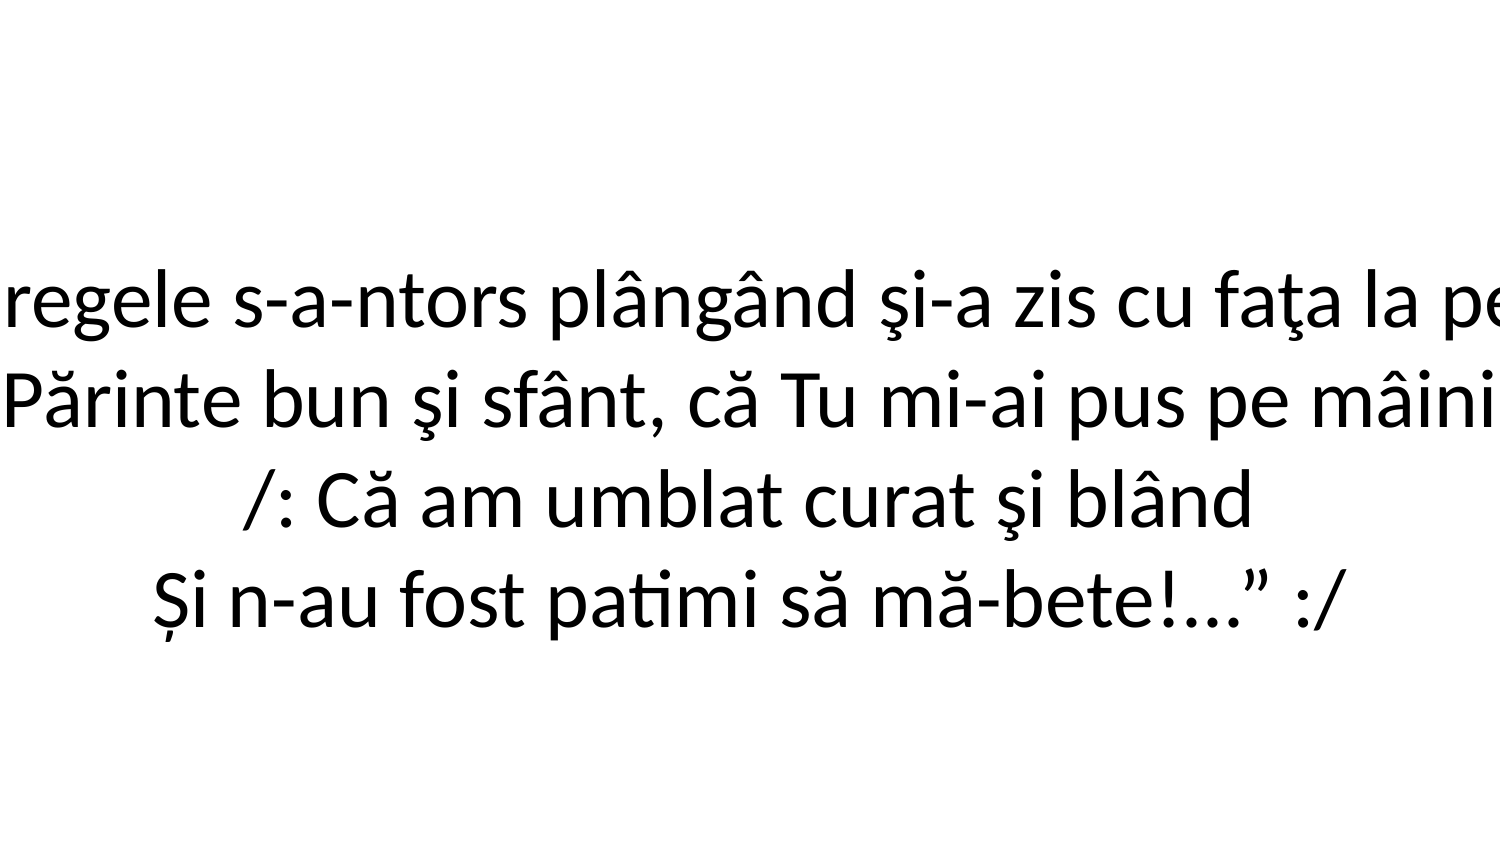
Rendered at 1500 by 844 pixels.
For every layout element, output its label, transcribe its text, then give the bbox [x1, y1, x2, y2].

text_box 2. Iar regele s-a-ntors plângând şi-a zis cu faţa la perete: ,,Tu ştii, Părinte bun şi sfânt, că Tu mi-ai pus pe mâini pecete, /: Că am umblat curat şi blând Și n-au fost patimi să mă-bete!...” :/ [0, 192, 1500, 652]
